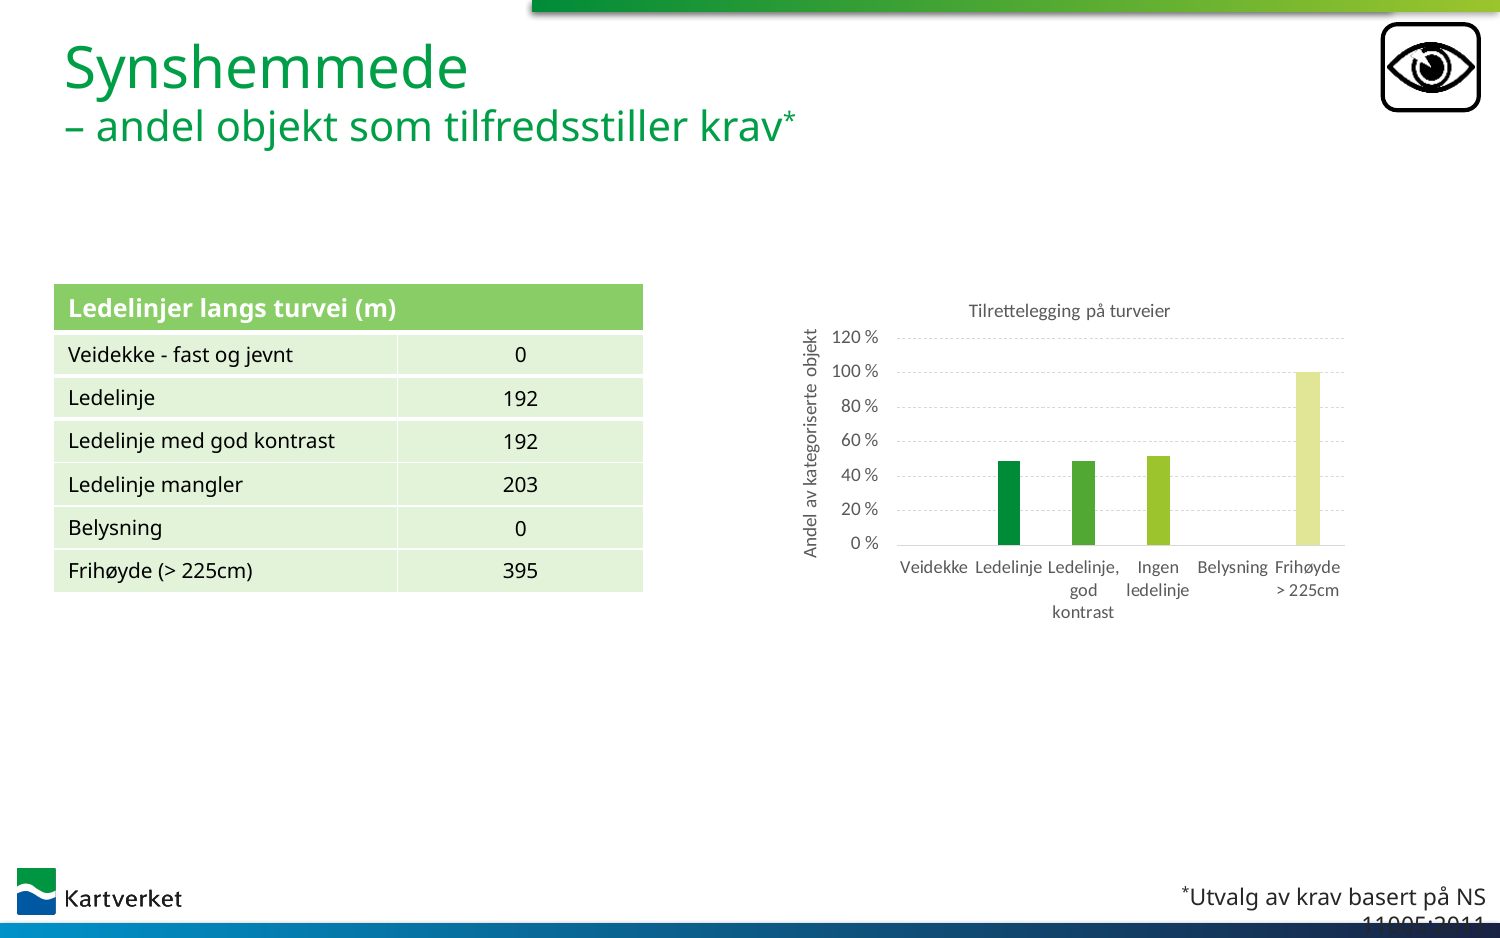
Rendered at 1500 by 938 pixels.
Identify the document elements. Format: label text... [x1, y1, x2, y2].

table_cell 192 [398, 421, 643, 462]
table_cell 395 [398, 550, 643, 592]
table_cell 0 [398, 335, 643, 374]
table_cell Ledelinje mangler [54, 463, 397, 505]
table_cell Frihøyde (> 225cm) [54, 550, 397, 592]
table_cell Ledelinje med god kontrast [54, 421, 397, 462]
table_cell 203 [398, 463, 643, 505]
table_header Ledelinjer langs turvei (m) [54, 284, 643, 330]
text_box *Utvalg av krav basert på NS 11005:2011 [1068, 873, 1500, 938]
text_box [1382, 24, 1480, 111]
picture [791, 291, 1348, 630]
table_cell 0 [398, 507, 643, 548]
table_cell Ledelinje [54, 378, 397, 417]
table_cell Belysning [54, 507, 397, 548]
table_cell Veidekke - fast og jevnt [54, 335, 397, 374]
table_cell 192 [398, 378, 643, 417]
text_box Synshemmede – andel objekt som tilfredsstiller krav* [49, 24, 1431, 158]
